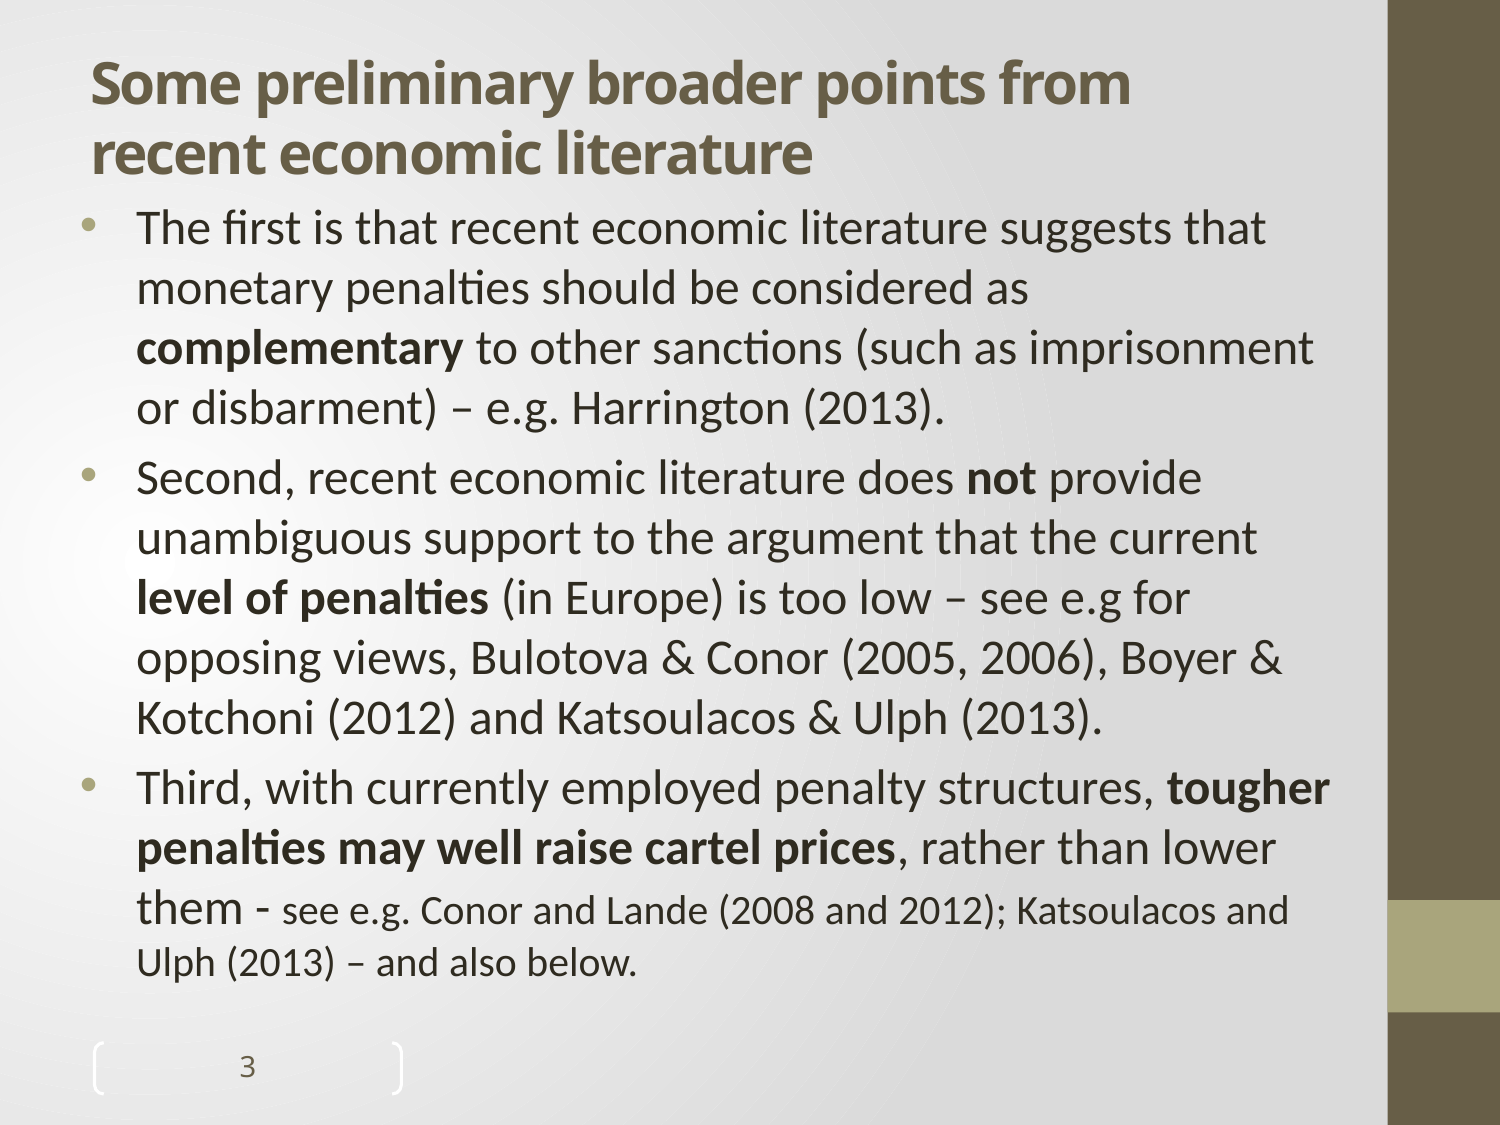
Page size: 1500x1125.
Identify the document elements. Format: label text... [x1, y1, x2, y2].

title Some preliminary broader points from recent economic literature [75, 45, 1325, 187]
list The first is that recent economic literature suggests that monetary penalties should be considered as complementary to other sanctions (such as imprisonment or disbarment) – e.g. Harrington (2013). Second, recent economic literature does not provide unambiguous support to the argument that the current level of penalties (in Europe) is too low – see e.g for opposing views, Bulotova & Conor (2005, 2006), Boyer & Kotchoni (2012) and Katsoulacos & Ulph (2013). Third, with currently employed penalty structures, tougher penalties may well raise cartel prices, rather than lower them - see e.g. Conor and Lande (2008 and 2012); Katsoulacos and Ulph (2013) – and also below. [64, 187, 1376, 1047]
slide_number 3 [92, 1041, 403, 1096]
